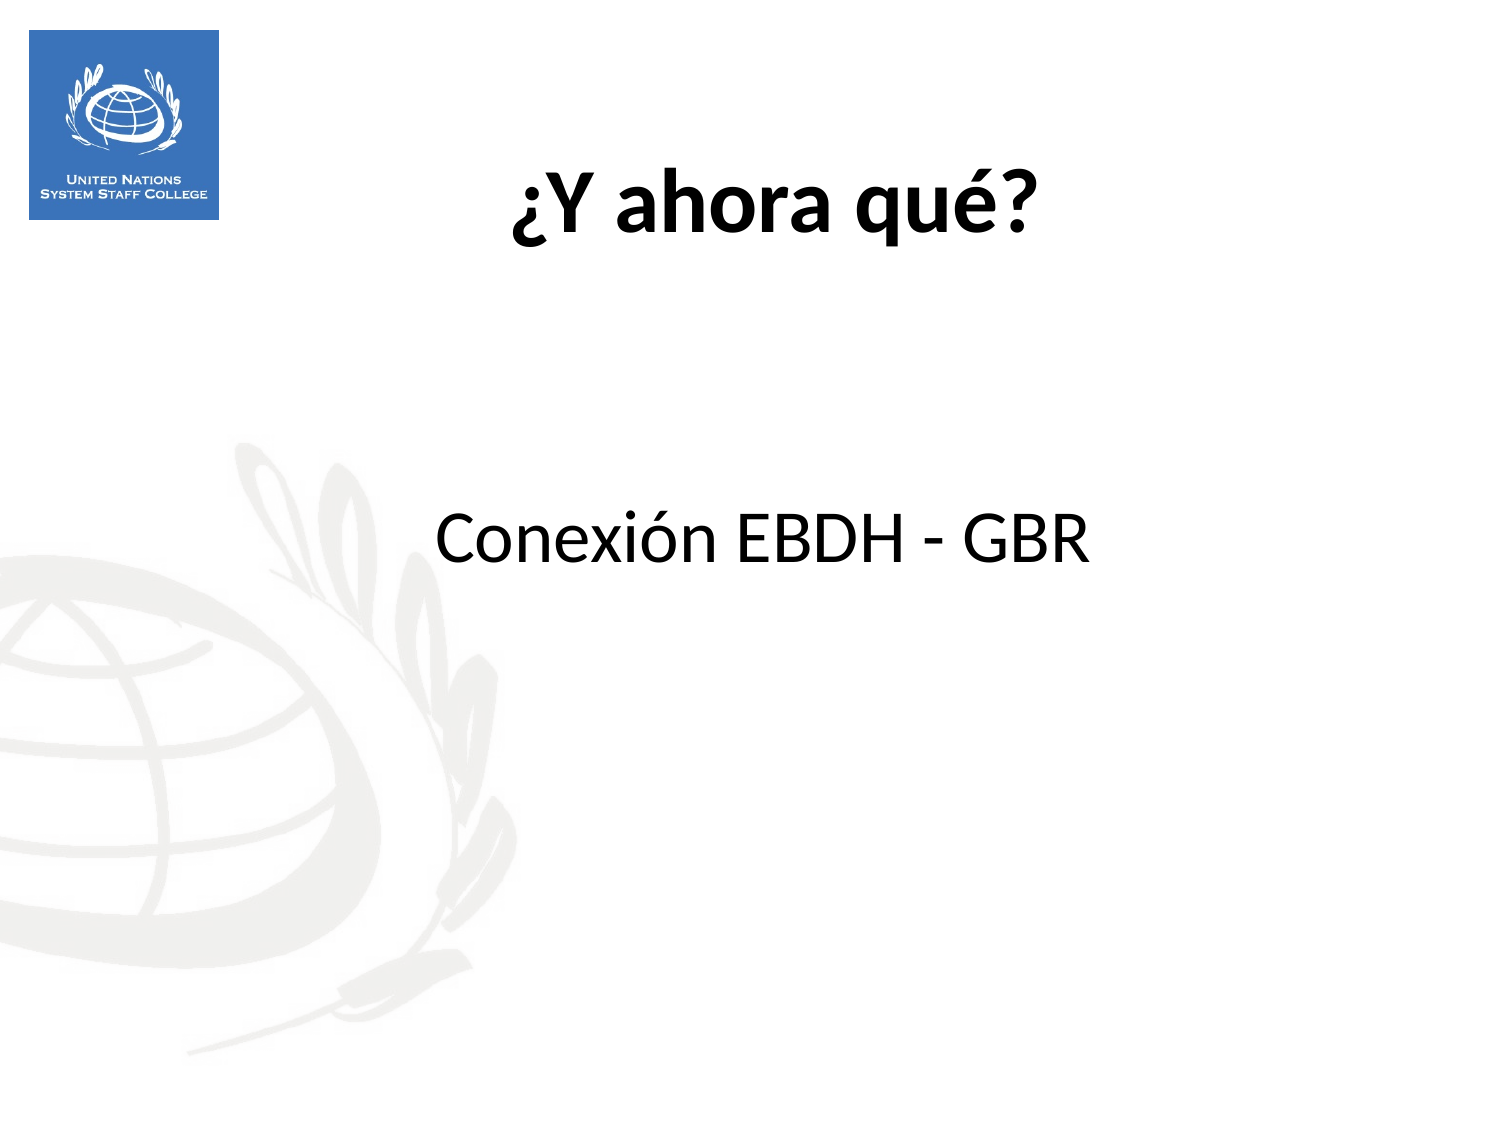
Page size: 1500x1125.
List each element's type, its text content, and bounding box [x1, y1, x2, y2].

list Conexión EBDH - GBR [88, 479, 1439, 768]
picture [29, 30, 219, 220]
title ¿Y ahora qué? [100, 101, 1451, 290]
